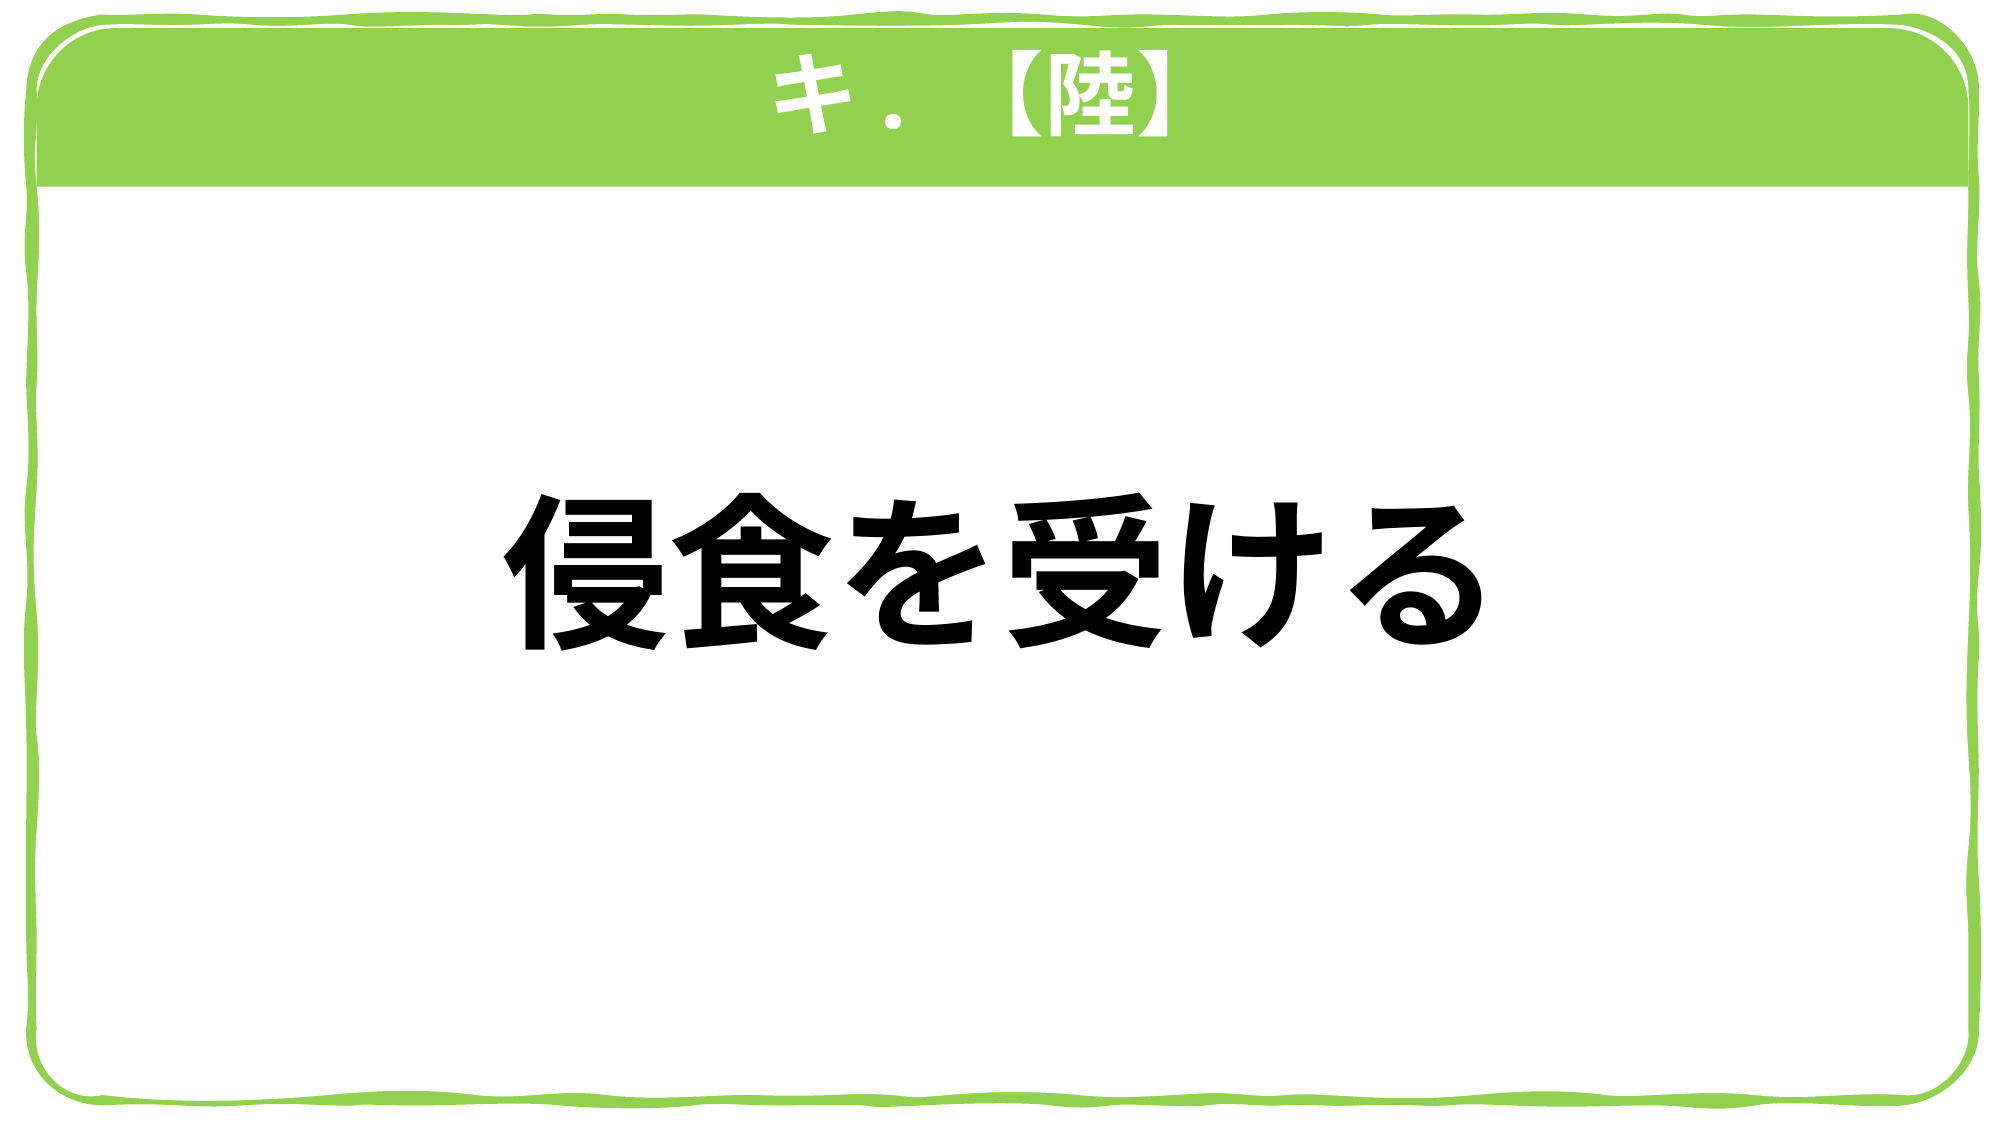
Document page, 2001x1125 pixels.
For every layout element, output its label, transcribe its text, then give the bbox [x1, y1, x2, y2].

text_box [36, 24, 1969, 1096]
text_box キ. 【陸】 [600, 13, 1395, 24]
